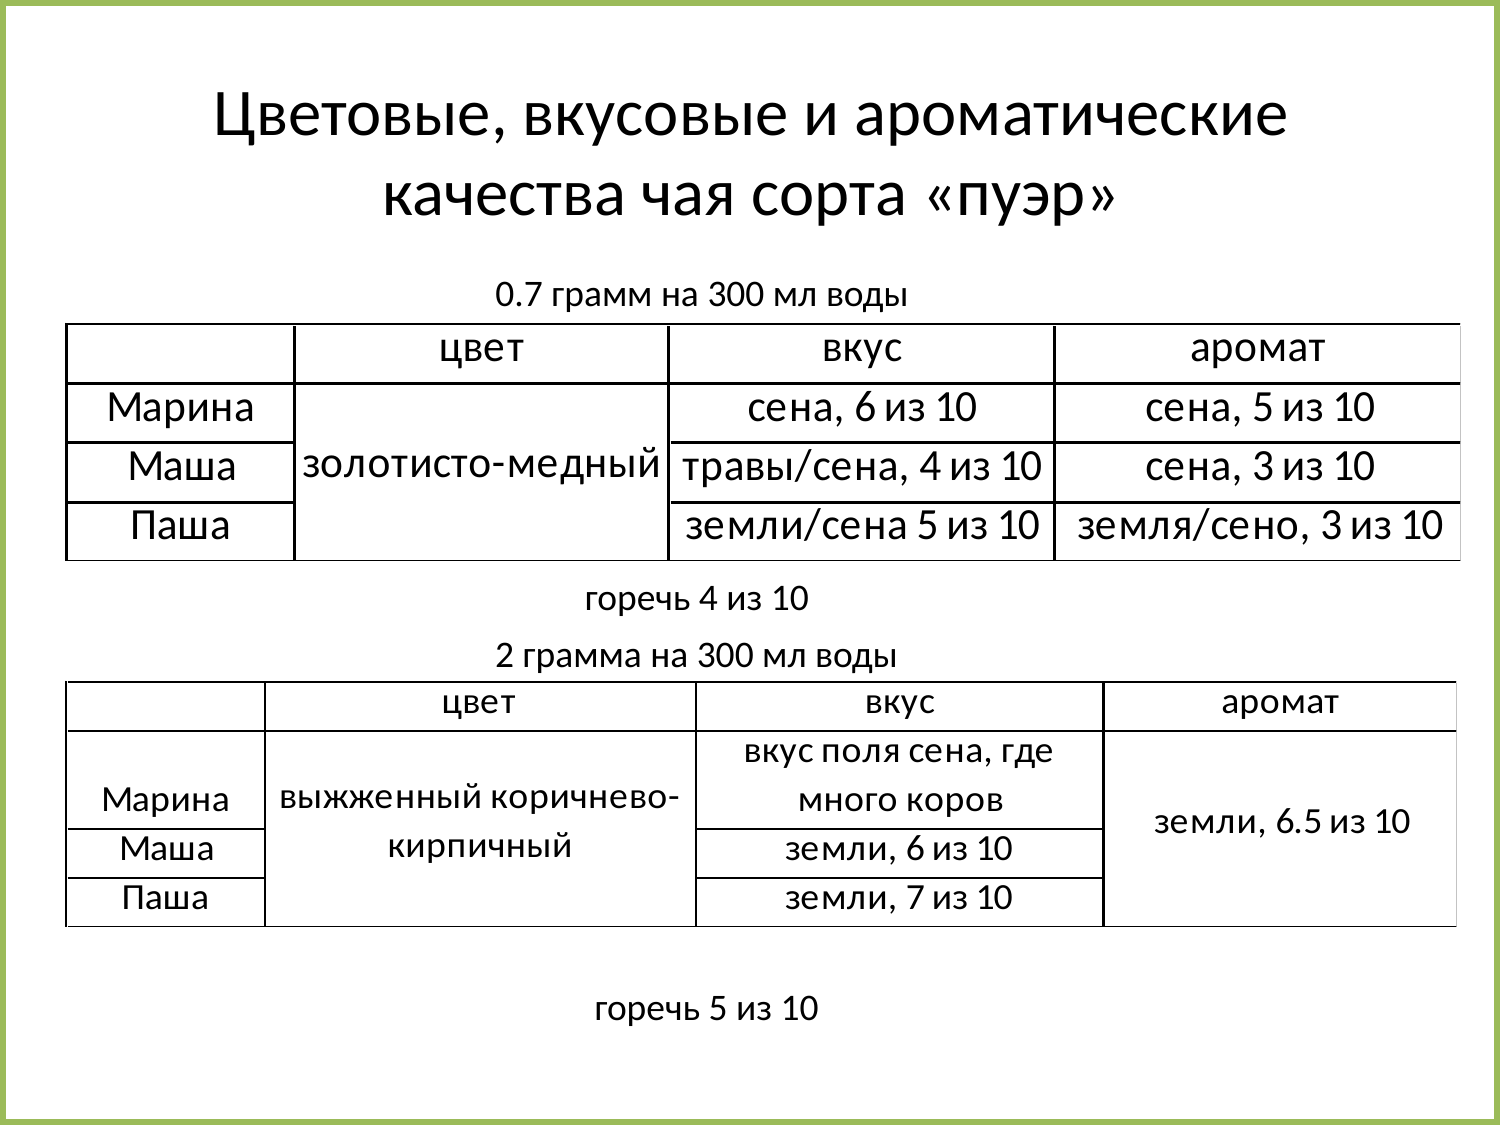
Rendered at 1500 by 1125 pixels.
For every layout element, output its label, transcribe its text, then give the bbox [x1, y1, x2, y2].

text_box горечь 5 из 10 [579, 975, 834, 1036]
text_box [64, 322, 1464, 564]
text_box горечь 4 из 10 [569, 572, 824, 626]
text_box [64, 680, 1459, 929]
text_box 2 грамма на 300 мл воды [480, 623, 914, 678]
text_box [0, 0, 1500, 1125]
title Цветовые, вкусовые и ароматические качества чая сорта «пуэр» [76, 54, 1427, 243]
text_box 0.7 грамм на 300 мл воды [480, 261, 933, 320]
